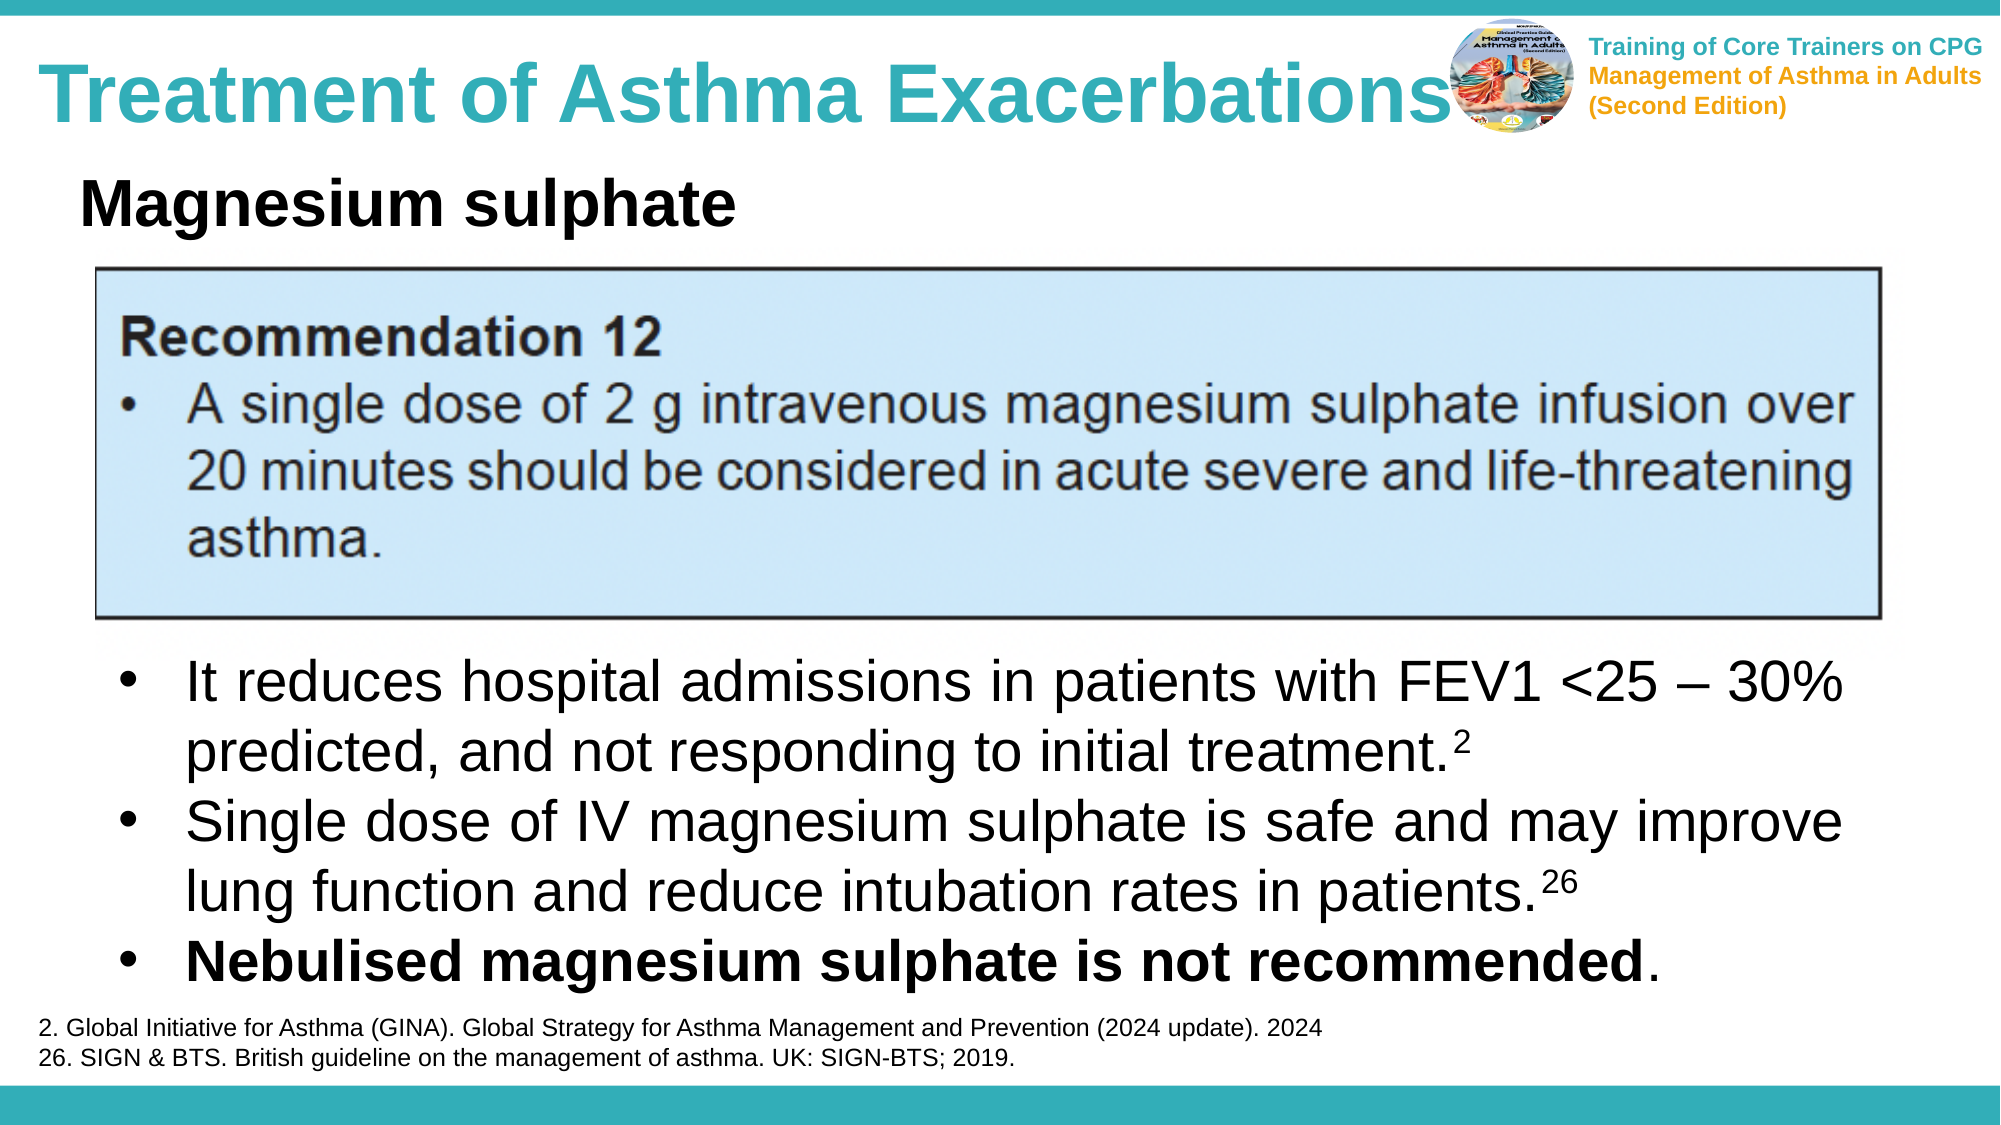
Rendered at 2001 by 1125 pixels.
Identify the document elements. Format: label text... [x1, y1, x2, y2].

picture [1483, 18, 1541, 25]
text_box Treatment of Asthma Exacerbations [23, 25, 1977, 152]
picture [95, 247, 1905, 661]
text_box 2. Global Initiative for Asthma (GINA). Global Strategy for Asthma Management and Prevention (2024 update). 2024 26. SIGN & BTS. British guideline on the management of asthma. UK: SIGN-BTS; 2019. [23, 1004, 1696, 1077]
text_box Magnesium sulphate [64, 152, 1909, 247]
text_box It reduces hospital admissions in patients with FEV1 <25 – 30% predicted, and not responding to initial treatment.2 Single dose of IV magnesium sulphate is safe and may improve lung function and reduce intubation rates in patients.26 Nebulised magnesium sulphate is not recommended. [95, 670, 1862, 1001]
